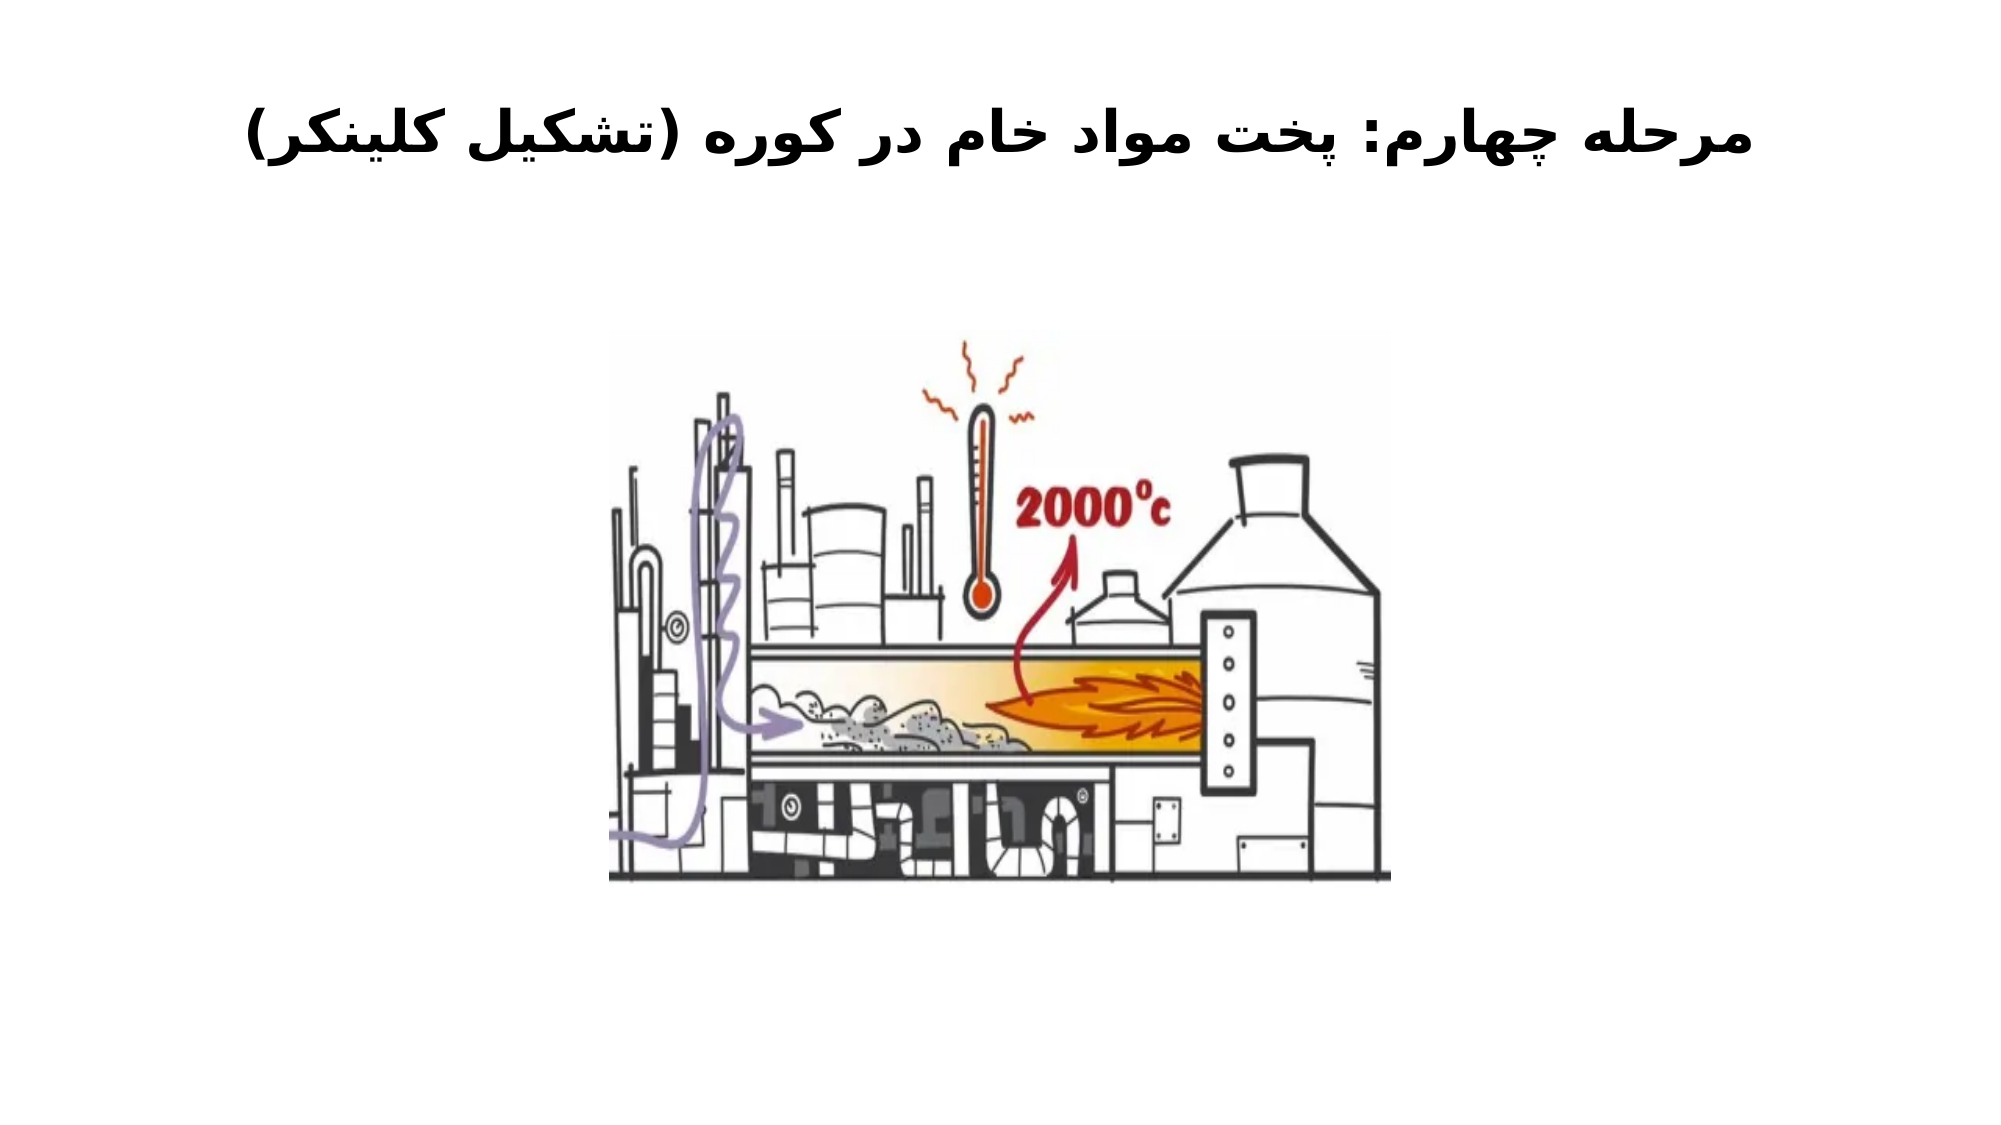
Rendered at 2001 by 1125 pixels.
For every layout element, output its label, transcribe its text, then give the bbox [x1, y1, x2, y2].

title مرحله چهارم: پخت مواد خام در کوره (تشکیل کلینکر) [137, 59, 1863, 278]
picture [609, 330, 1391, 888]
